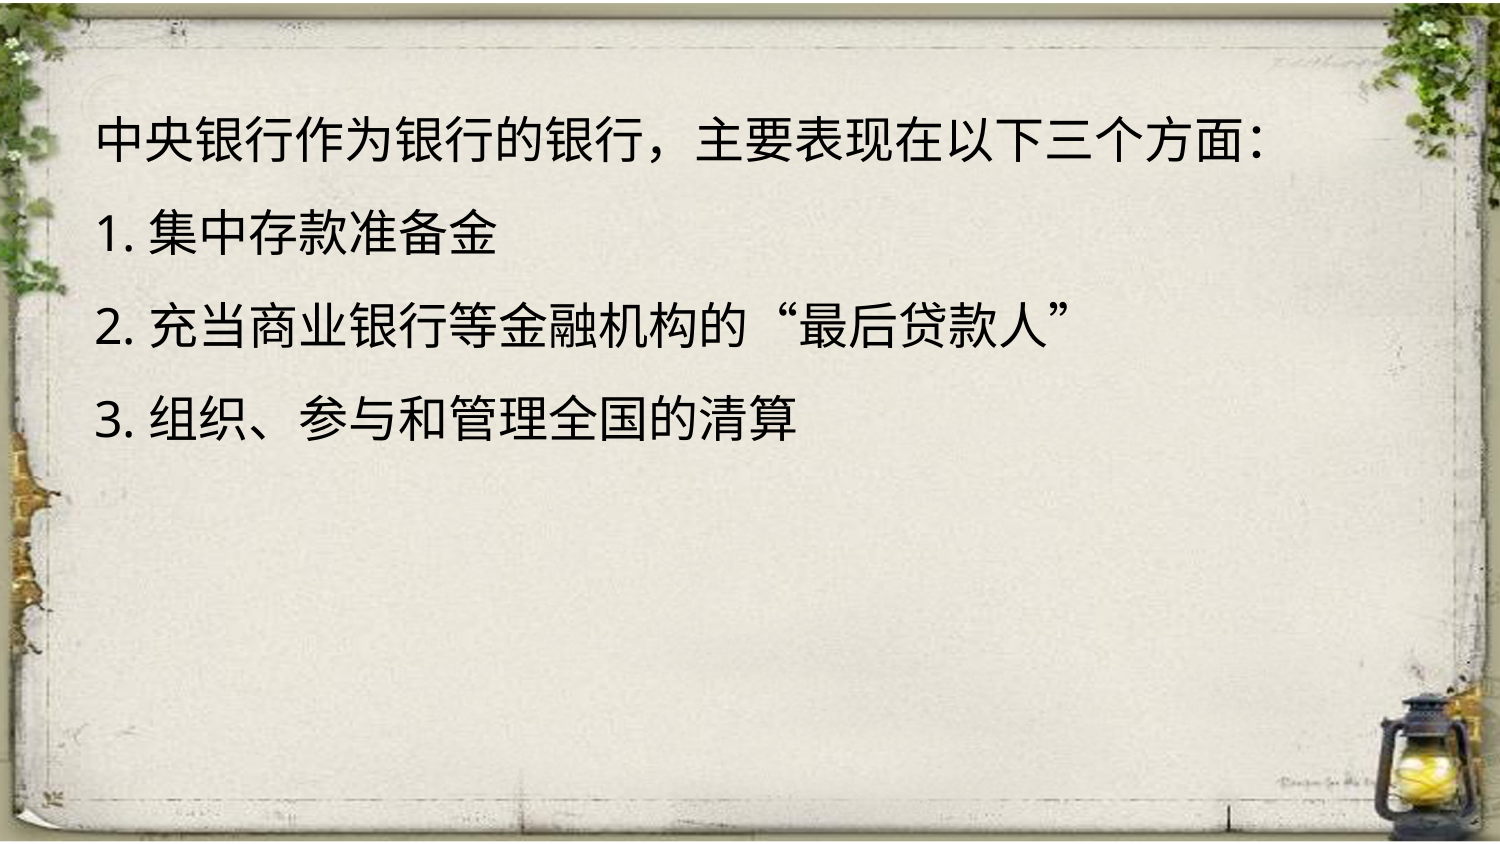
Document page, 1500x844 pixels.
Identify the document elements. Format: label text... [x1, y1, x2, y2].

list 中央银行作为银行的银行，主要表现在以下三个方面： 1.集中存款准备金 2.充当商业银行等金融机构的“最后贷款人” 3.组织、参与和管理全国的清算 [79, 89, 1444, 844]
picture [0, 0, 1500, 844]
